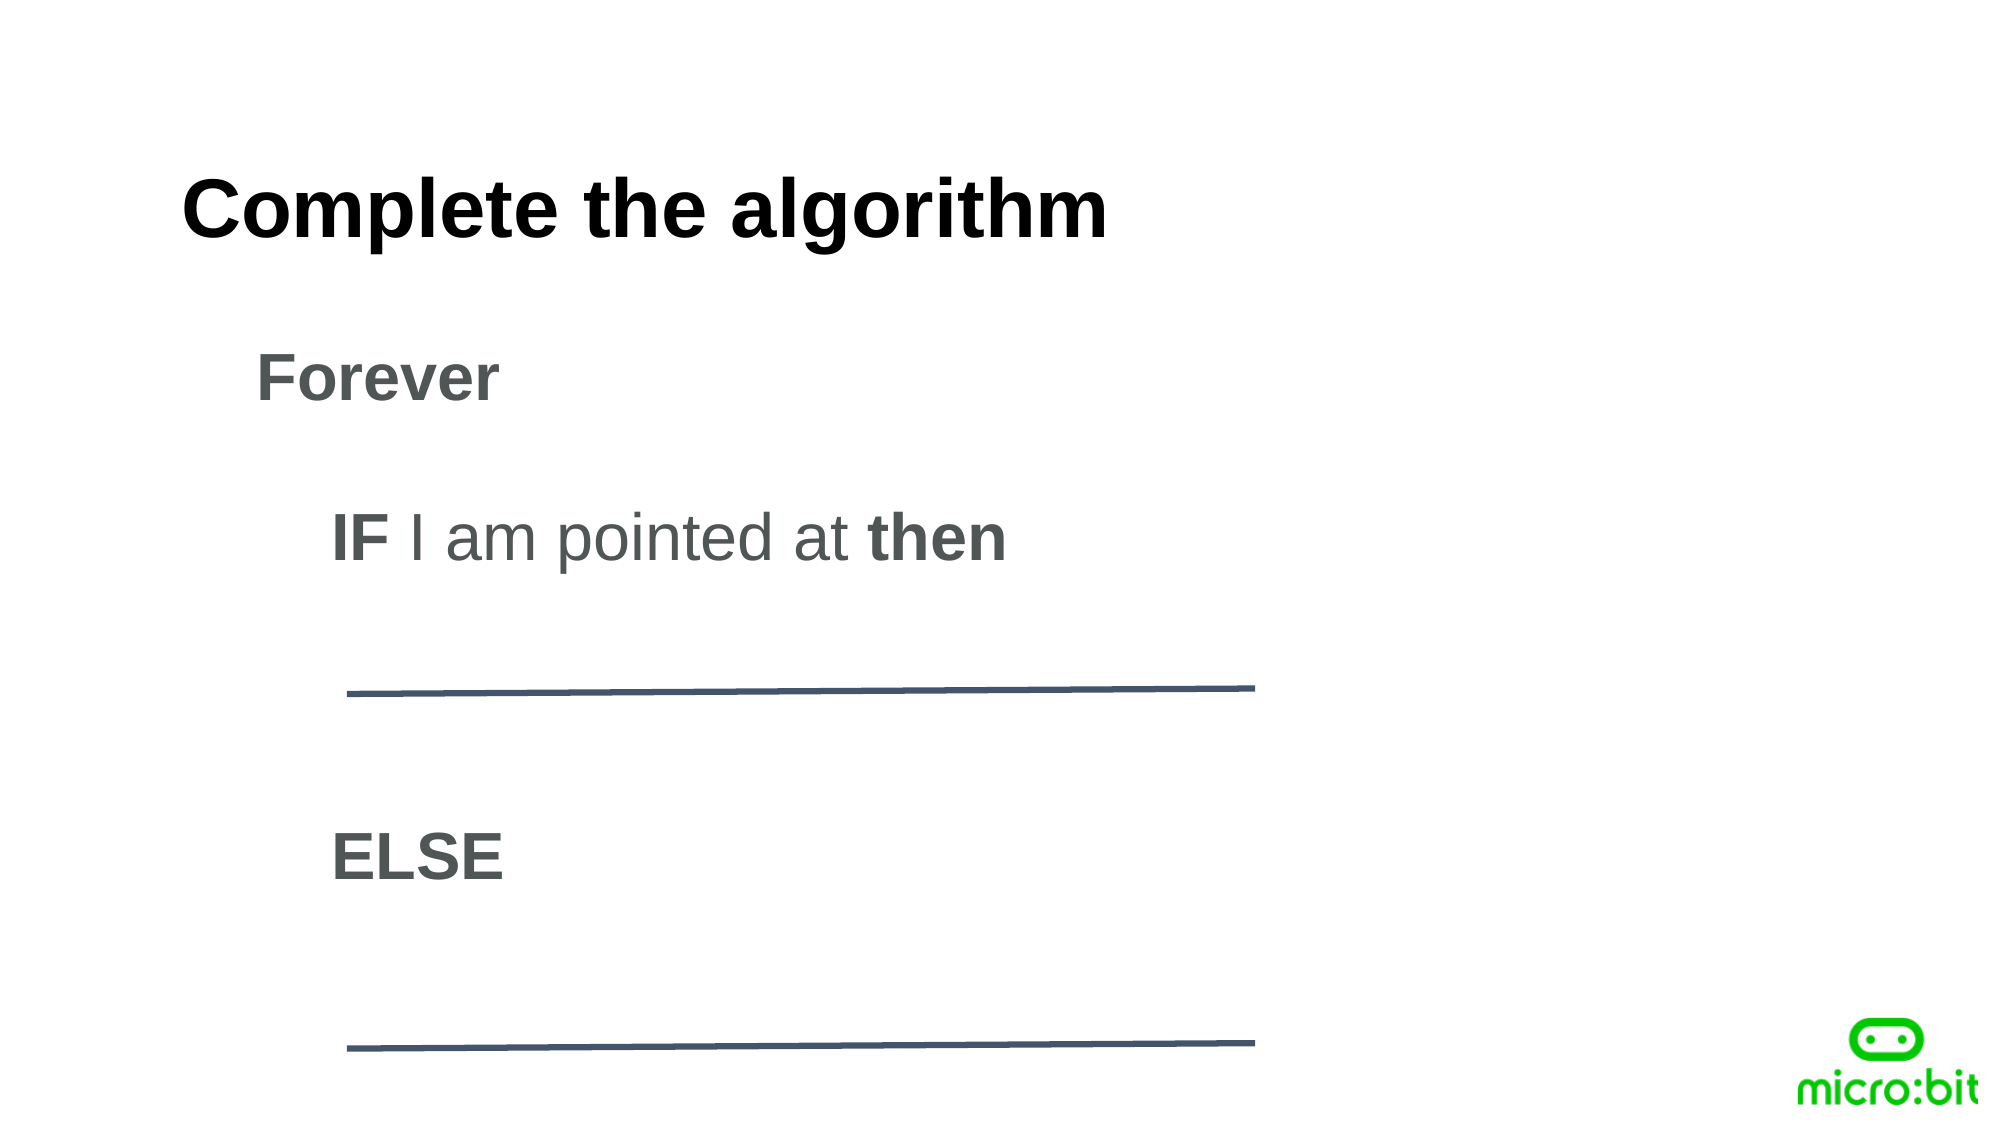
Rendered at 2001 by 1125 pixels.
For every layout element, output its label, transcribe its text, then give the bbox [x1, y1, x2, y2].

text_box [346, 1042, 1256, 1049]
picture [1797, 1017, 1978, 1106]
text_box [346, 688, 1256, 695]
text_box Complete the algorithm Forever IF I am pointed at then ELSE [166, 60, 1918, 884]
